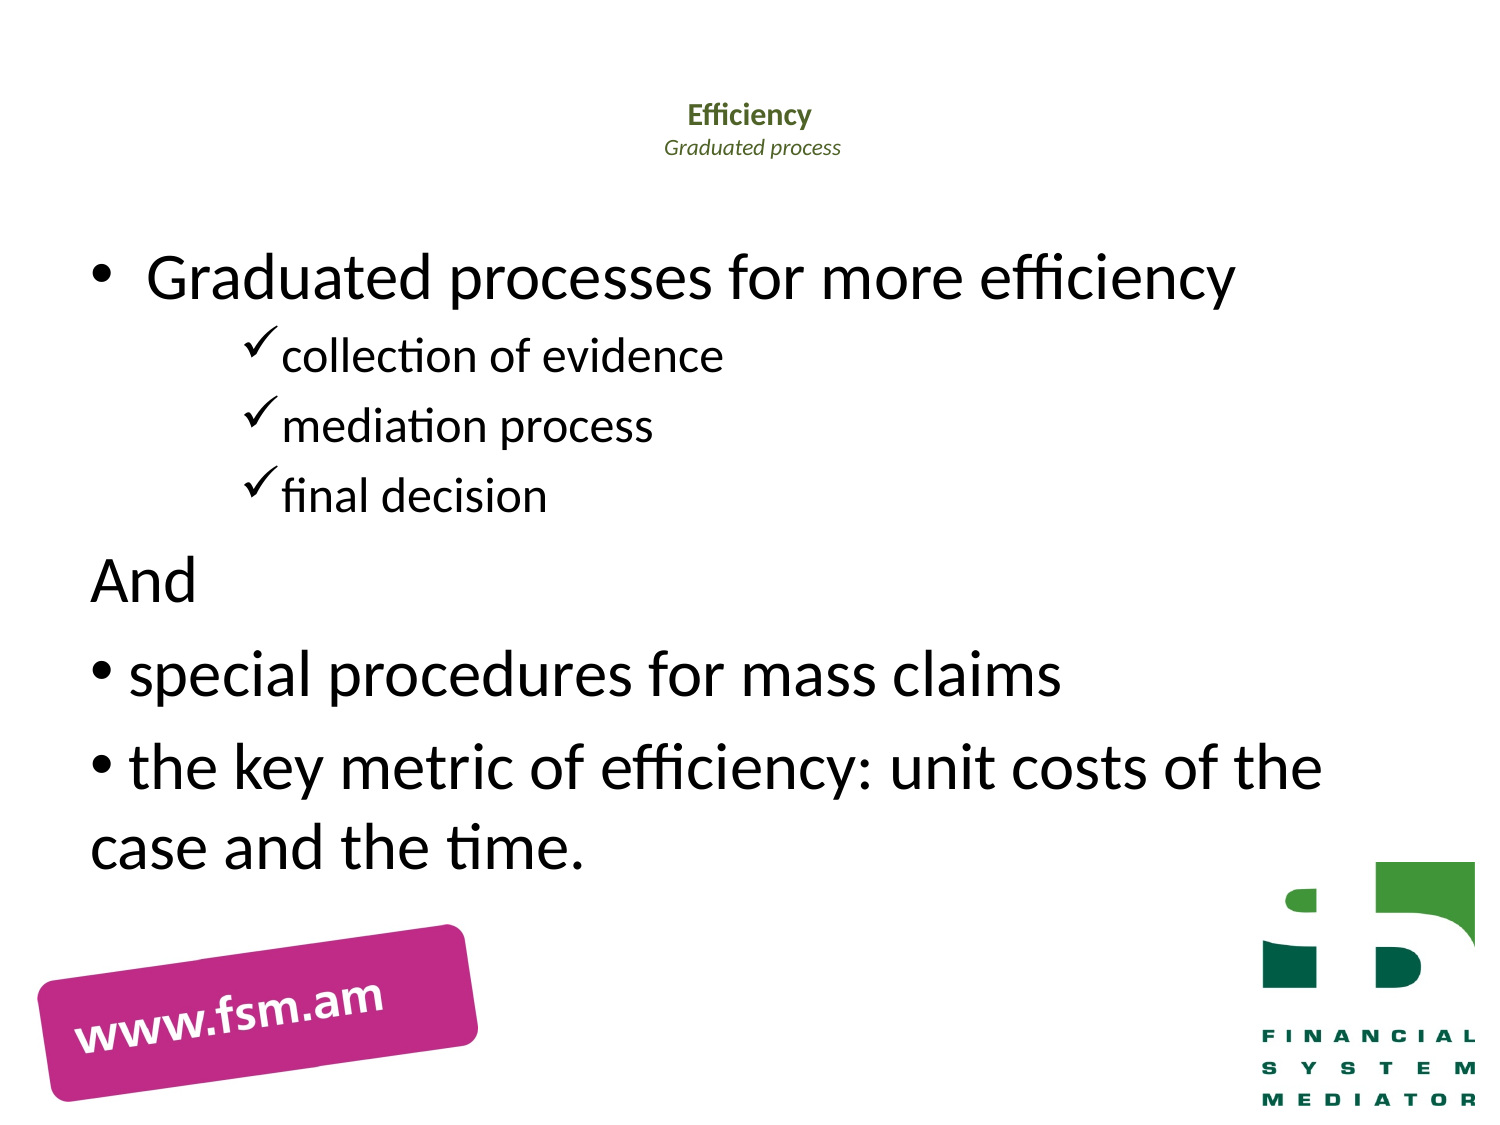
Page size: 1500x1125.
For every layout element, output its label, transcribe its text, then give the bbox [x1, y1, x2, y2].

picture [1262, 862, 1476, 1106]
picture [37, 924, 478, 1103]
list Graduated processes for more efficiency collection of evidence mediation process final decision And special procedures for mass claims the key metric of efficiency: unit costs of the case and the time. [75, 224, 1425, 925]
title Efficiency Graduated process [75, 45, 1425, 224]
